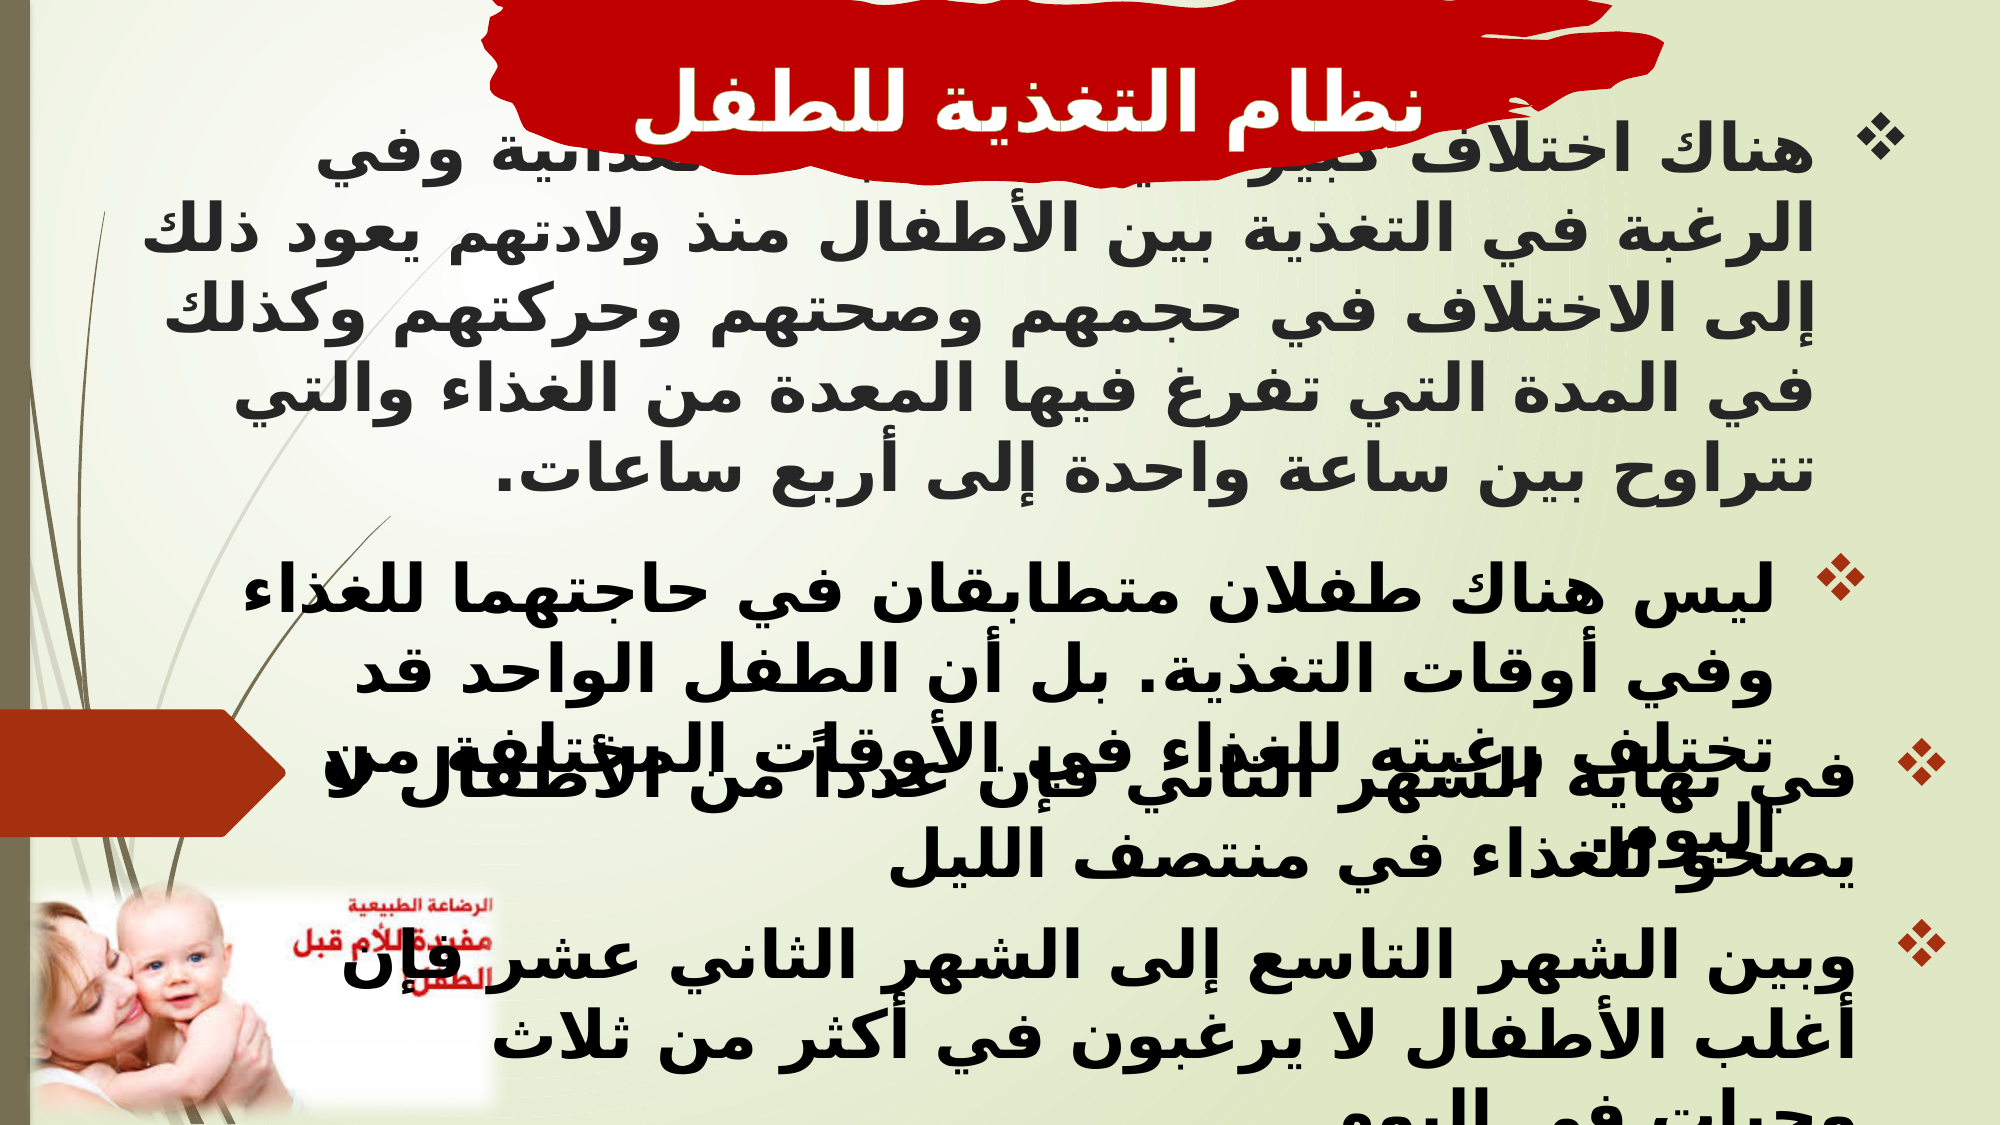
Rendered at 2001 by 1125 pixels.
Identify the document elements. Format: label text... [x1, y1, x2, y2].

picture [22, 873, 513, 1125]
text_box نظام التغذية للطفل [480, 0, 1665, 189]
title هناك اختلاف كبير في الاحتياجات الغذائية وفي الرغبة في التغذية بين الأطفال منذ ولادتهم يعود ذلك إلى الاختلاف في حجمهم وصحتهم وحركتهم وكذلك في المدة التي تفرغ فيها المعدة من الغذاء والتي تتراوح بين ساعة واحدة إلى أربع ساعات. [95, 140, 1928, 512]
subtitle ليس هناك طفلان متطابقان في حاجتهما للغذاء وفي أوقات التغذية. بل أن الطفل الواحد قد تختلف رغبته للغذاء في الأوقات المختلفة من اليوم. [185, 538, 1888, 724]
text_box في نهاية الشهر الثاني فإن عدداً من الأطفال لا يصحو للغذاء في منتصف الليل وبين الشهر التاسع إلى الشهر الثاني عشر فإن أغلب الأطفال لا يرغبون في أكثر من ثلاث وجبات في اليوم [267, 723, 1969, 908]
